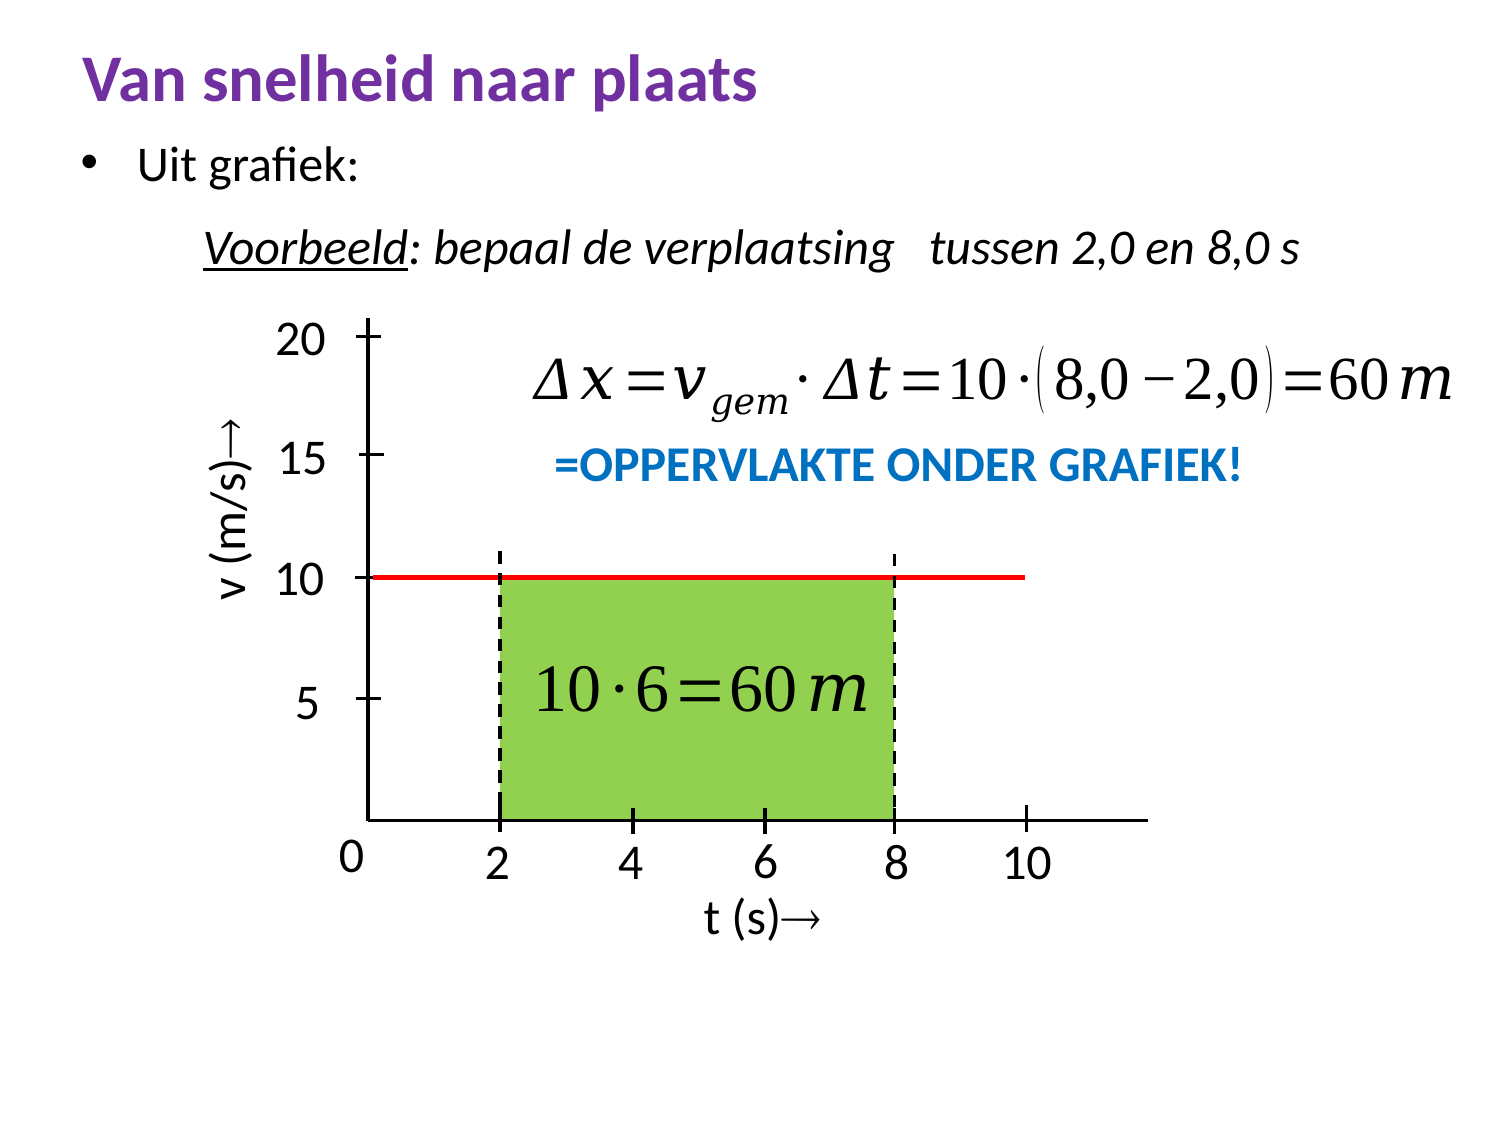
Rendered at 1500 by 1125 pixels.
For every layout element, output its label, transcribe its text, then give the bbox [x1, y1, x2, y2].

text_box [1154, 423, 1263, 822]
list Uit grafiek: [65, 123, 1468, 1064]
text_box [499, 550, 895, 832]
title Van snelheid naar plaats [67, 26, 1466, 123]
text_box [187, 298, 1149, 954]
